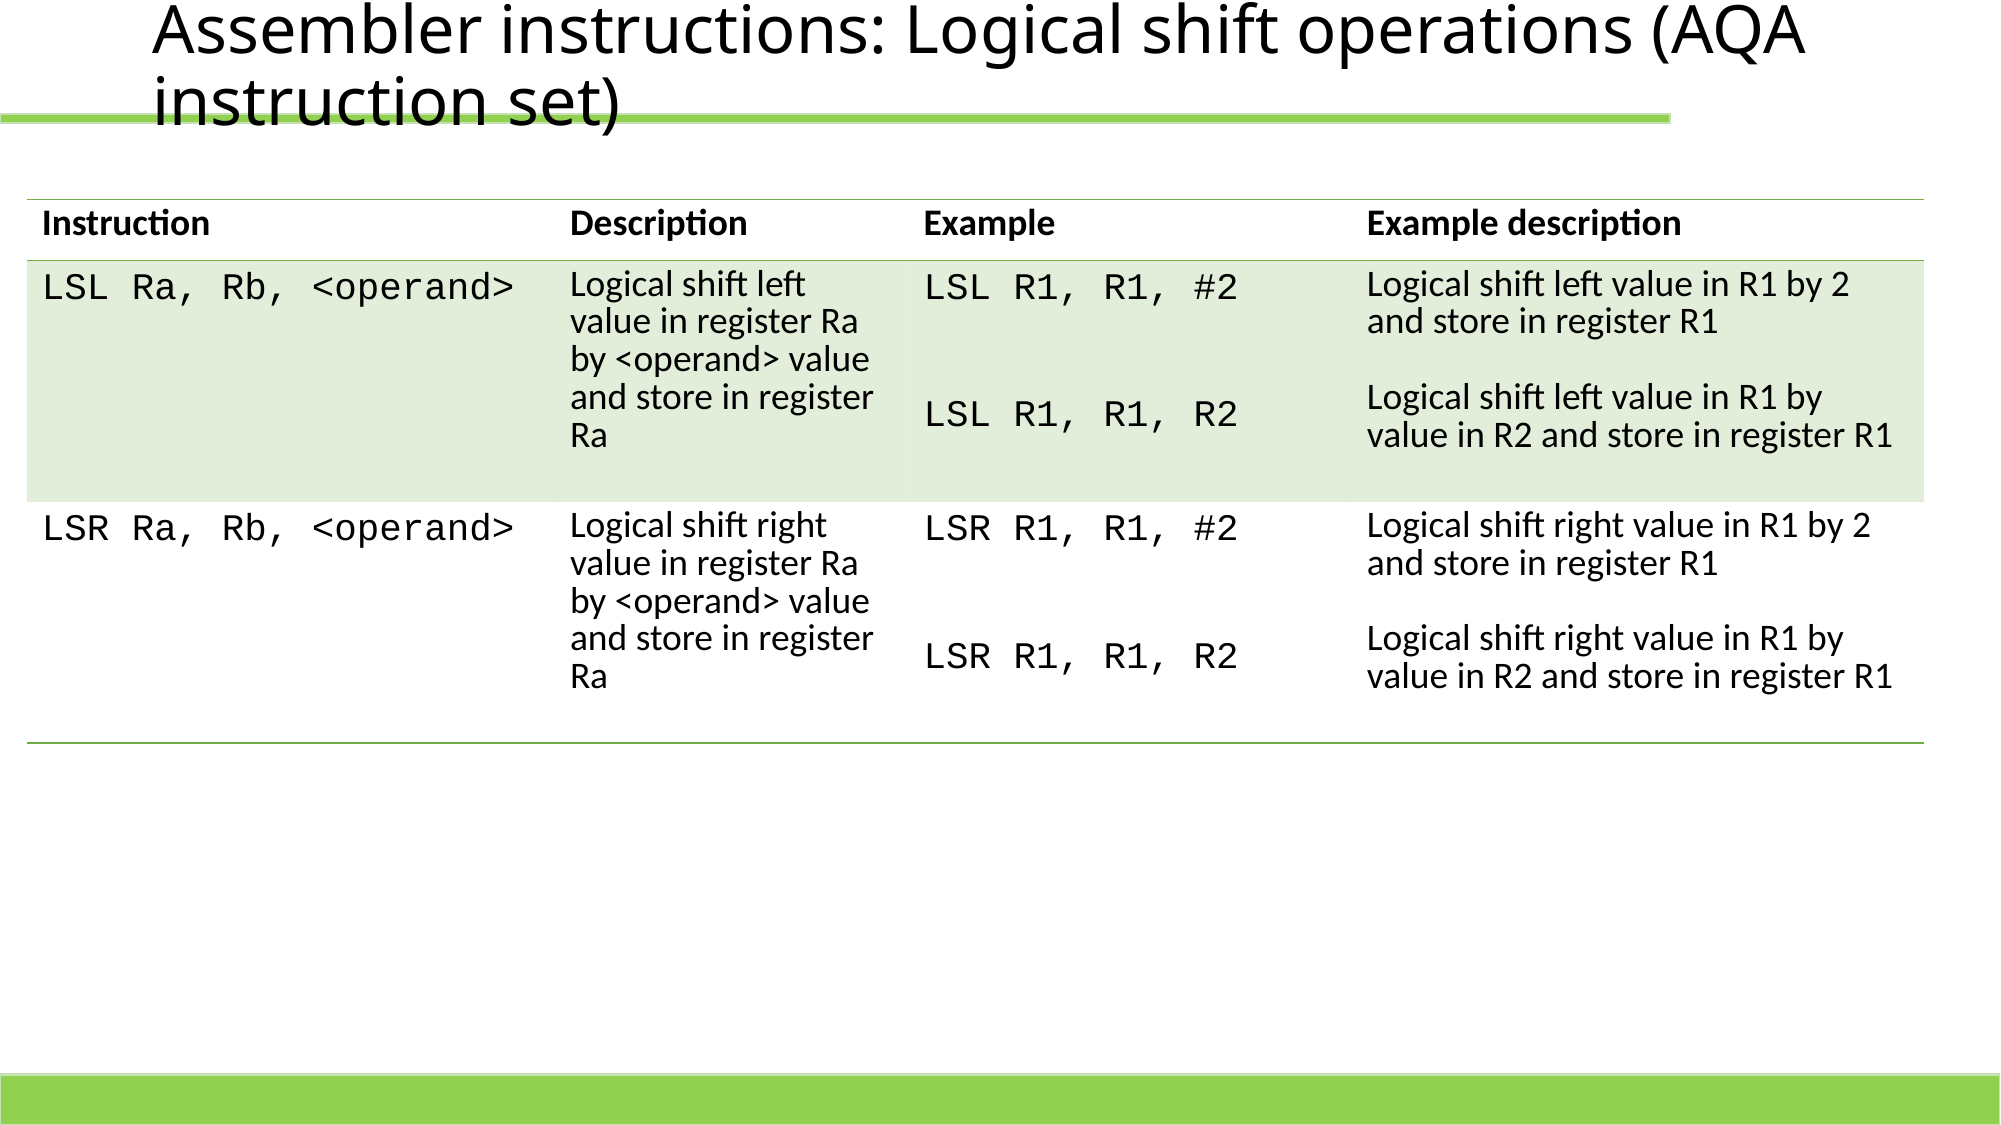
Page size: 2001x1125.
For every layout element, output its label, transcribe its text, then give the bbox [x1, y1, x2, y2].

table_header Instruction [27, 200, 555, 260]
table_cell Logical shift right value in register Ra by <operand> value and store in register Ra [555, 502, 909, 742]
table_cell LSR R1, R1, #2 LSR R1, R1, R2 [909, 502, 1352, 742]
title Assembler instructions: Logical shift operations (AQA instruction set) [137, 44, 2000, 92]
table_cell Logical shift left value in R1 by 2 and store in register R1 Logical shift left value in R1 by value in R2 and store in register R1 [1352, 261, 1924, 502]
table_header Example [909, 200, 1352, 260]
table_cell Logical shift right value in R1 by 2 and store in register R1 Logical shift right value in R1 by value in R2 and store in register R1 [1352, 502, 1924, 742]
table_cell LSR Ra, Rb, <operand> [27, 502, 555, 742]
table_cell Logical shift left value in register Ra by <operand> value and store in register Ra [555, 261, 909, 502]
table_header Description [555, 200, 909, 260]
table_cell LSL Ra, Rb, <operand> [27, 261, 555, 502]
table_header Example description [1352, 200, 1924, 260]
table_cell LSL R1, R1, #2 LSL R1, R1, R2 [909, 261, 1352, 502]
